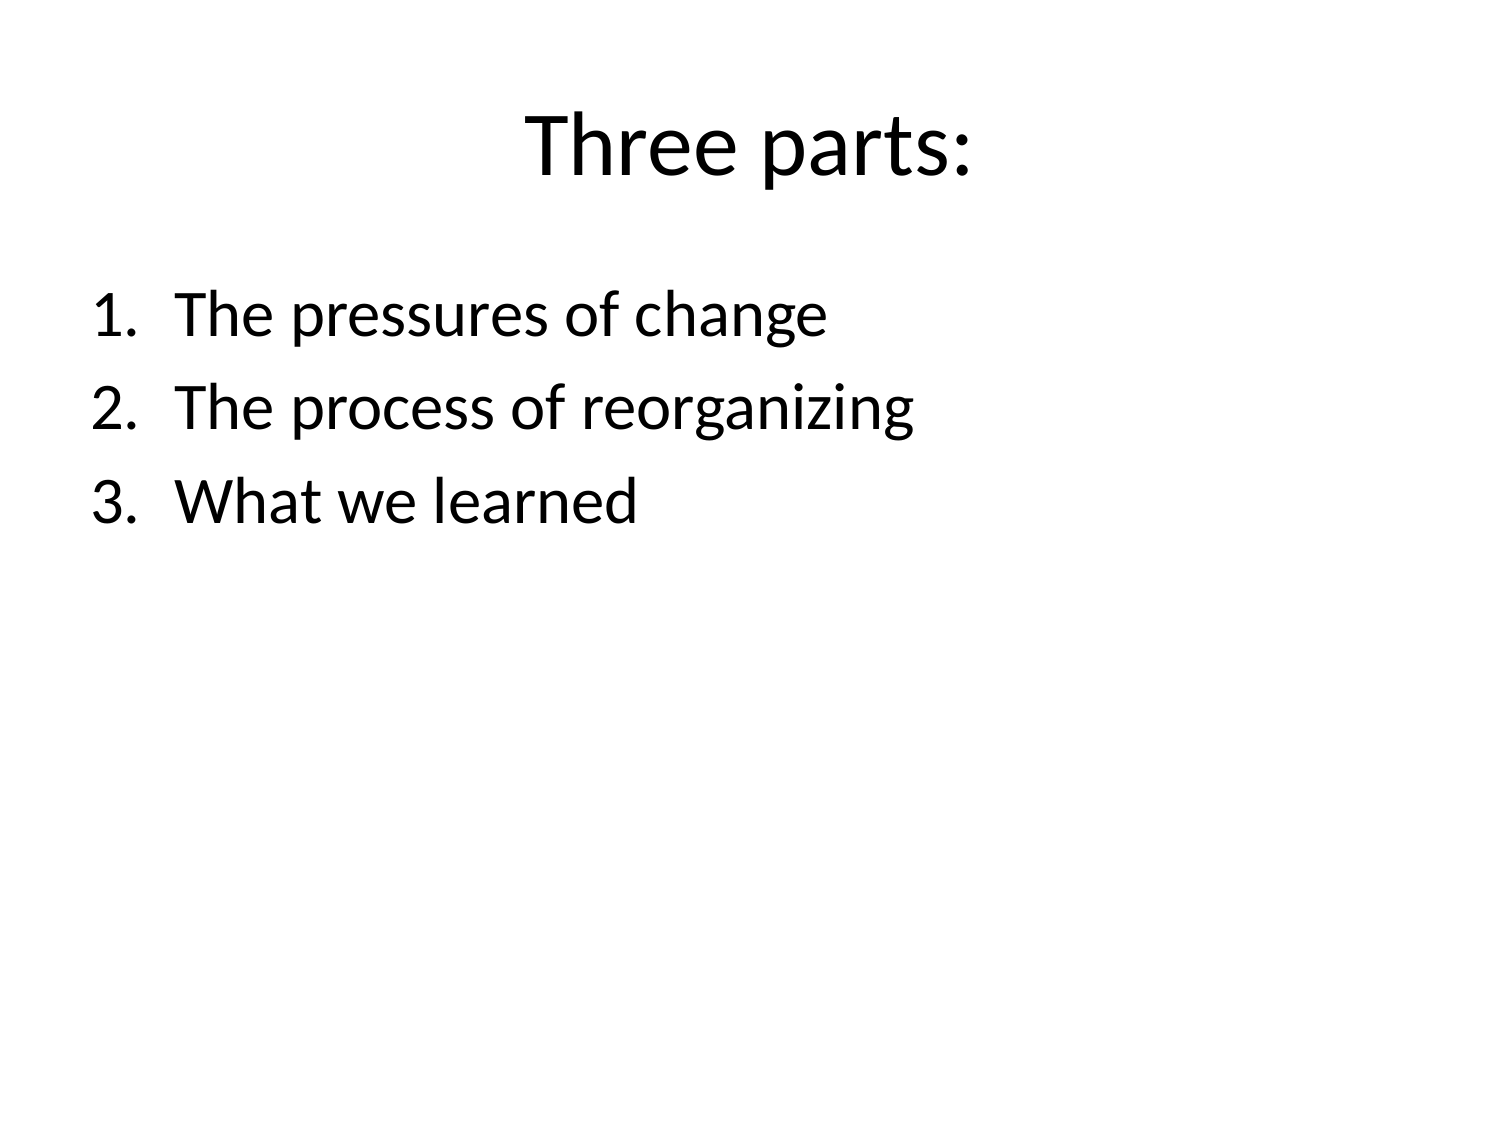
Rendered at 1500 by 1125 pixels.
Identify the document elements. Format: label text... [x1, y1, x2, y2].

list The pressures of change The process of reorganizing What we learned [75, 262, 1425, 1005]
title Three parts: [75, 45, 1425, 233]
